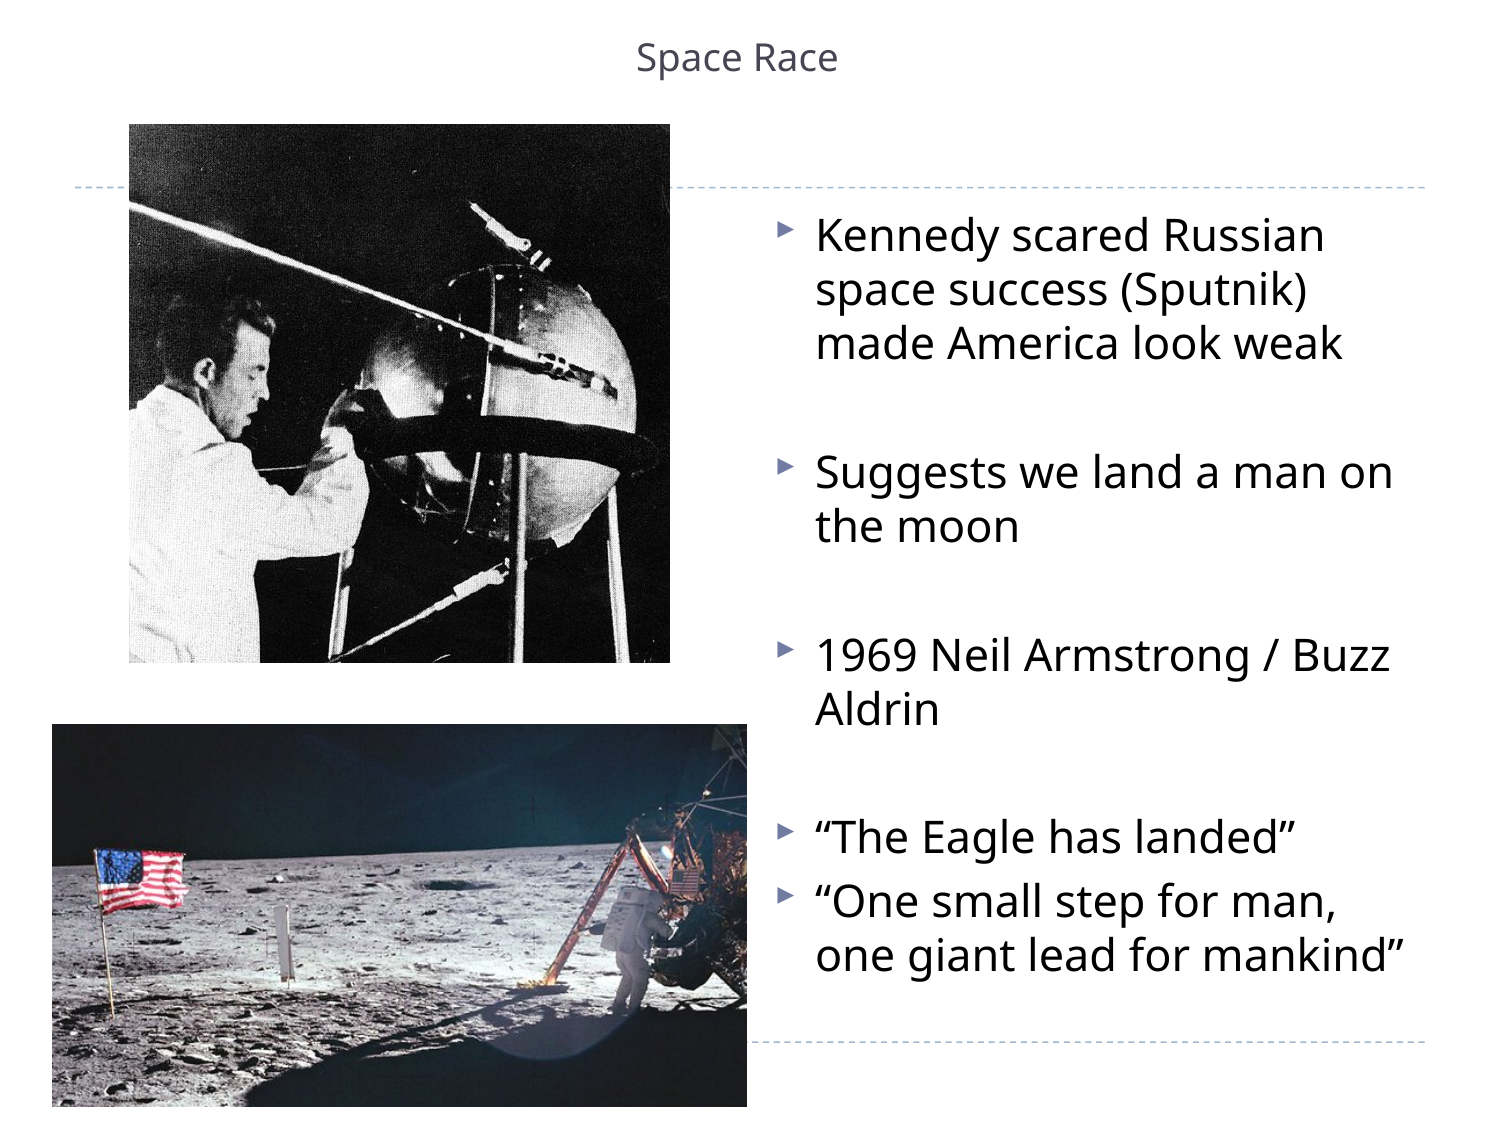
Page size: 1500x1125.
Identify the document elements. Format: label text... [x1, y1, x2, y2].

title Space Race [62, 24, 1413, 87]
picture [52, 724, 747, 1107]
list Kennedy scared Russian space success (Sputnik) made America look weak Suggests we land a man on the moon 1969 Neil Armstrong / Buzz Aldrin “The Eagle has landed” “One small step for man, one giant lead for mankind” [759, 199, 1423, 1010]
picture [129, 124, 671, 663]
